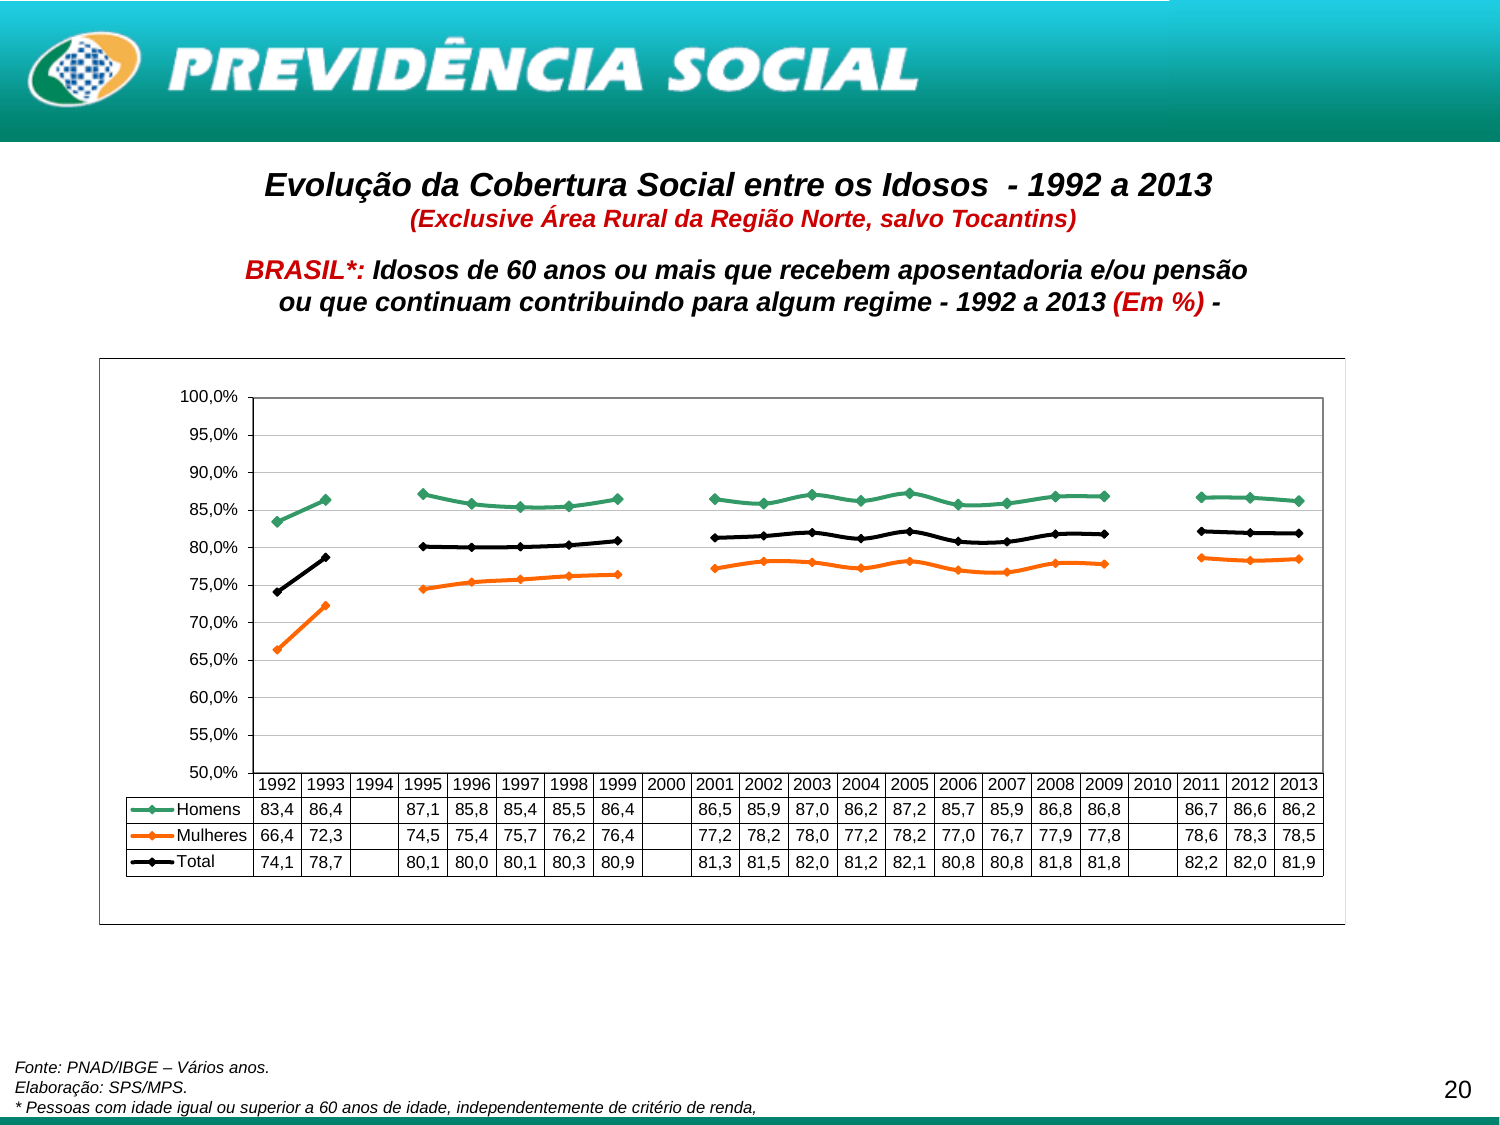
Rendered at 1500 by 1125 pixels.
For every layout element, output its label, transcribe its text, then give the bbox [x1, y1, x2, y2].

text_box Evolução da Cobertura Social entre os Idosos - 1992 a 2013 (Exclusive Área Rural da Região Norte, salvo Tocantins) [93, 140, 1394, 243]
text_box Fonte: PNAD/IBGE – Vários anos. Elaboração: SPS/MPS. * Pessoas com idade igual ou superior a 60 anos de idade, independentemente de critério de renda, [0, 1049, 1500, 1125]
picture [0, 0, 1500, 142]
picture [99, 358, 1346, 925]
text_box BRASIL*: Idosos de 60 anos ou mais que recebem aposentadoria e/ou pensão ou que continuam contribuindo para algum regime - 1992 a 2013 (Em %) - [0, 243, 1500, 326]
